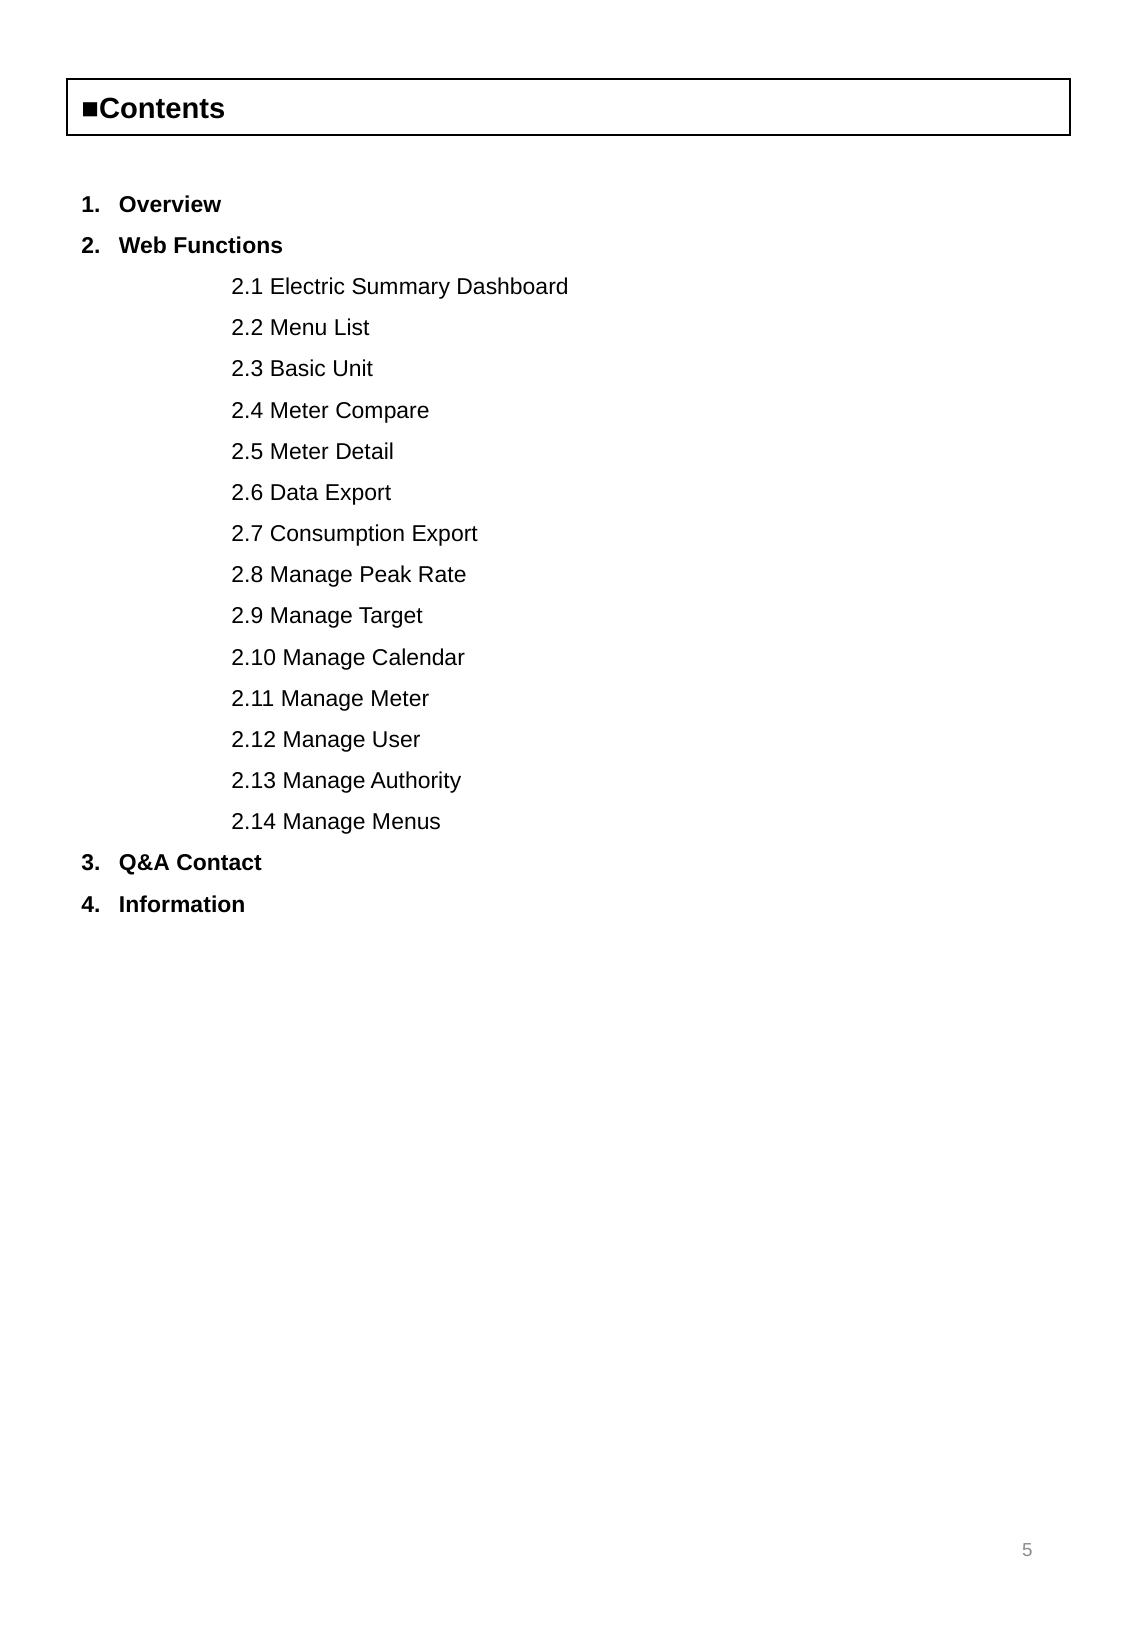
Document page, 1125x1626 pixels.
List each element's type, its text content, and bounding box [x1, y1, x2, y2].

slide_number 5 [794, 1506, 1048, 1593]
text_box Overview Web Functions 2.1 Electric Summary Dashboard 2.2 Menu List 2.3 Basic Unit 2.4 Meter Compare 2.5 Meter Detail 2.6 Data Export 2.7 Consumption Export 2.8 Manage Peak Rate 2.9 Manage Target 2.10 Manage Calendar 2.11 Manage Meter 2.12 Manage User 2.13 Manage Authority 2.14 Manage Menus Q&A Contact Information [66, 168, 1071, 924]
text_box ■Contents [66, 78, 1071, 136]
